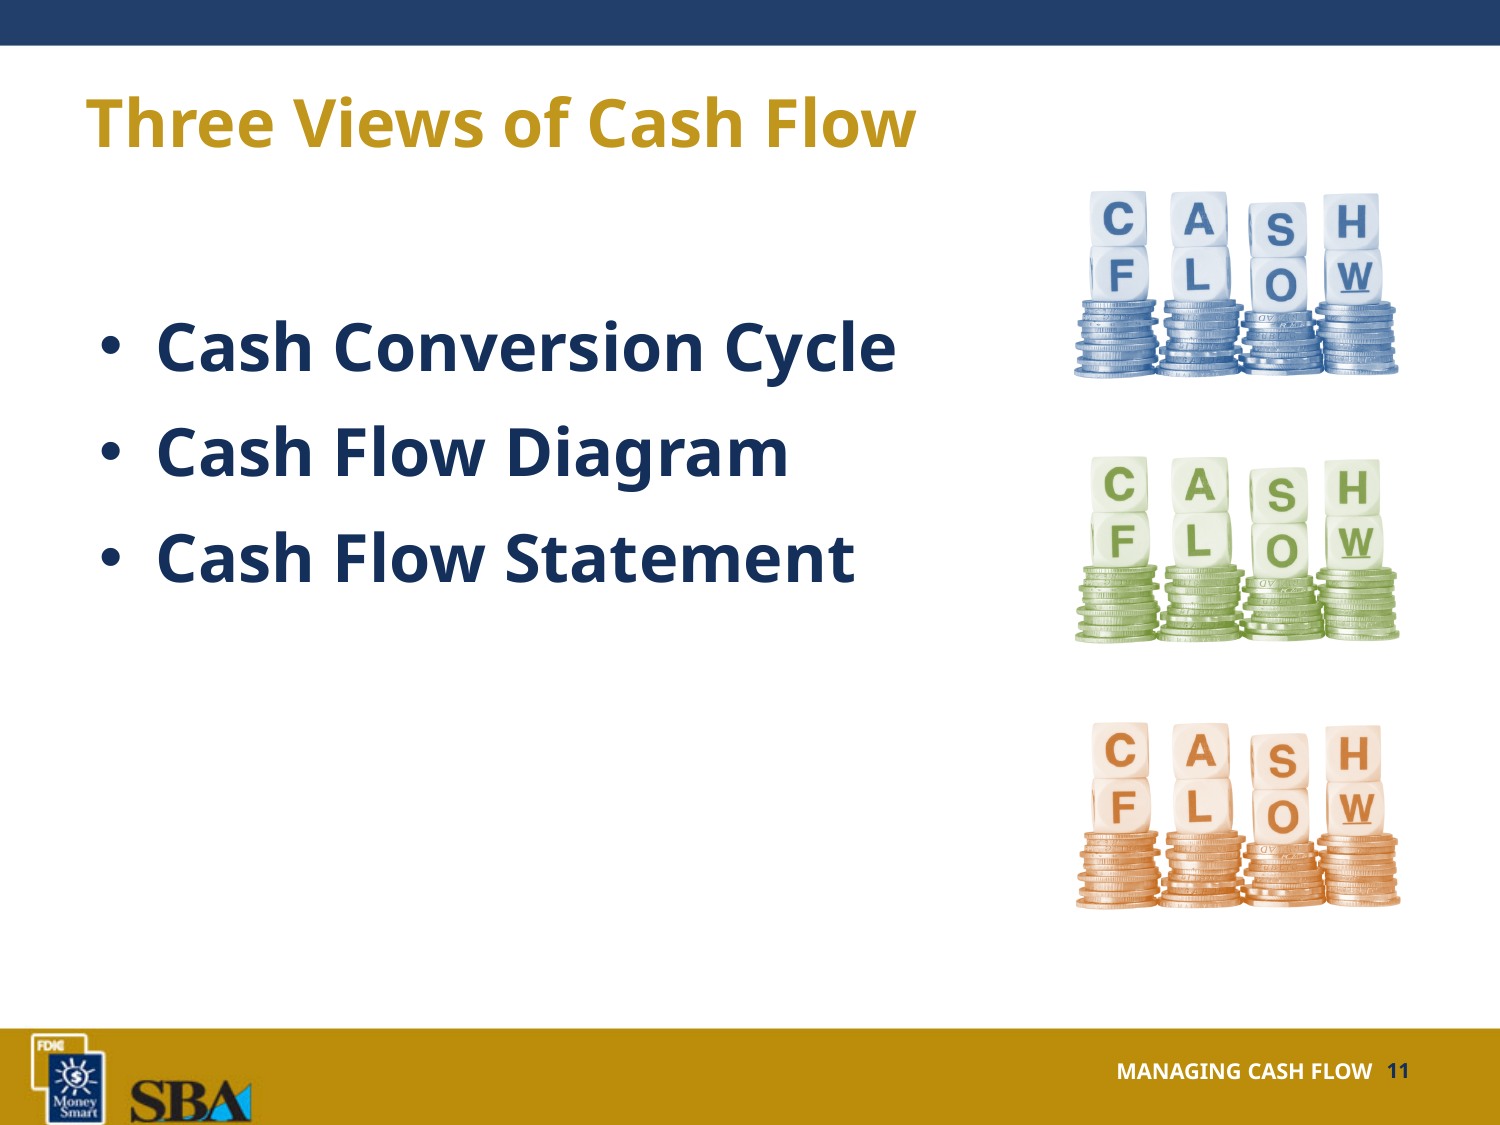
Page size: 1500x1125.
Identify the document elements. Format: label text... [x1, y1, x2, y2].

picture [0, 0, 1500, 1125]
title Three Views of Cash Flow [70, 72, 1421, 174]
list Cash Conversion Cycle Cash Flow Diagram Cash Flow Statement [84, 205, 1042, 907]
